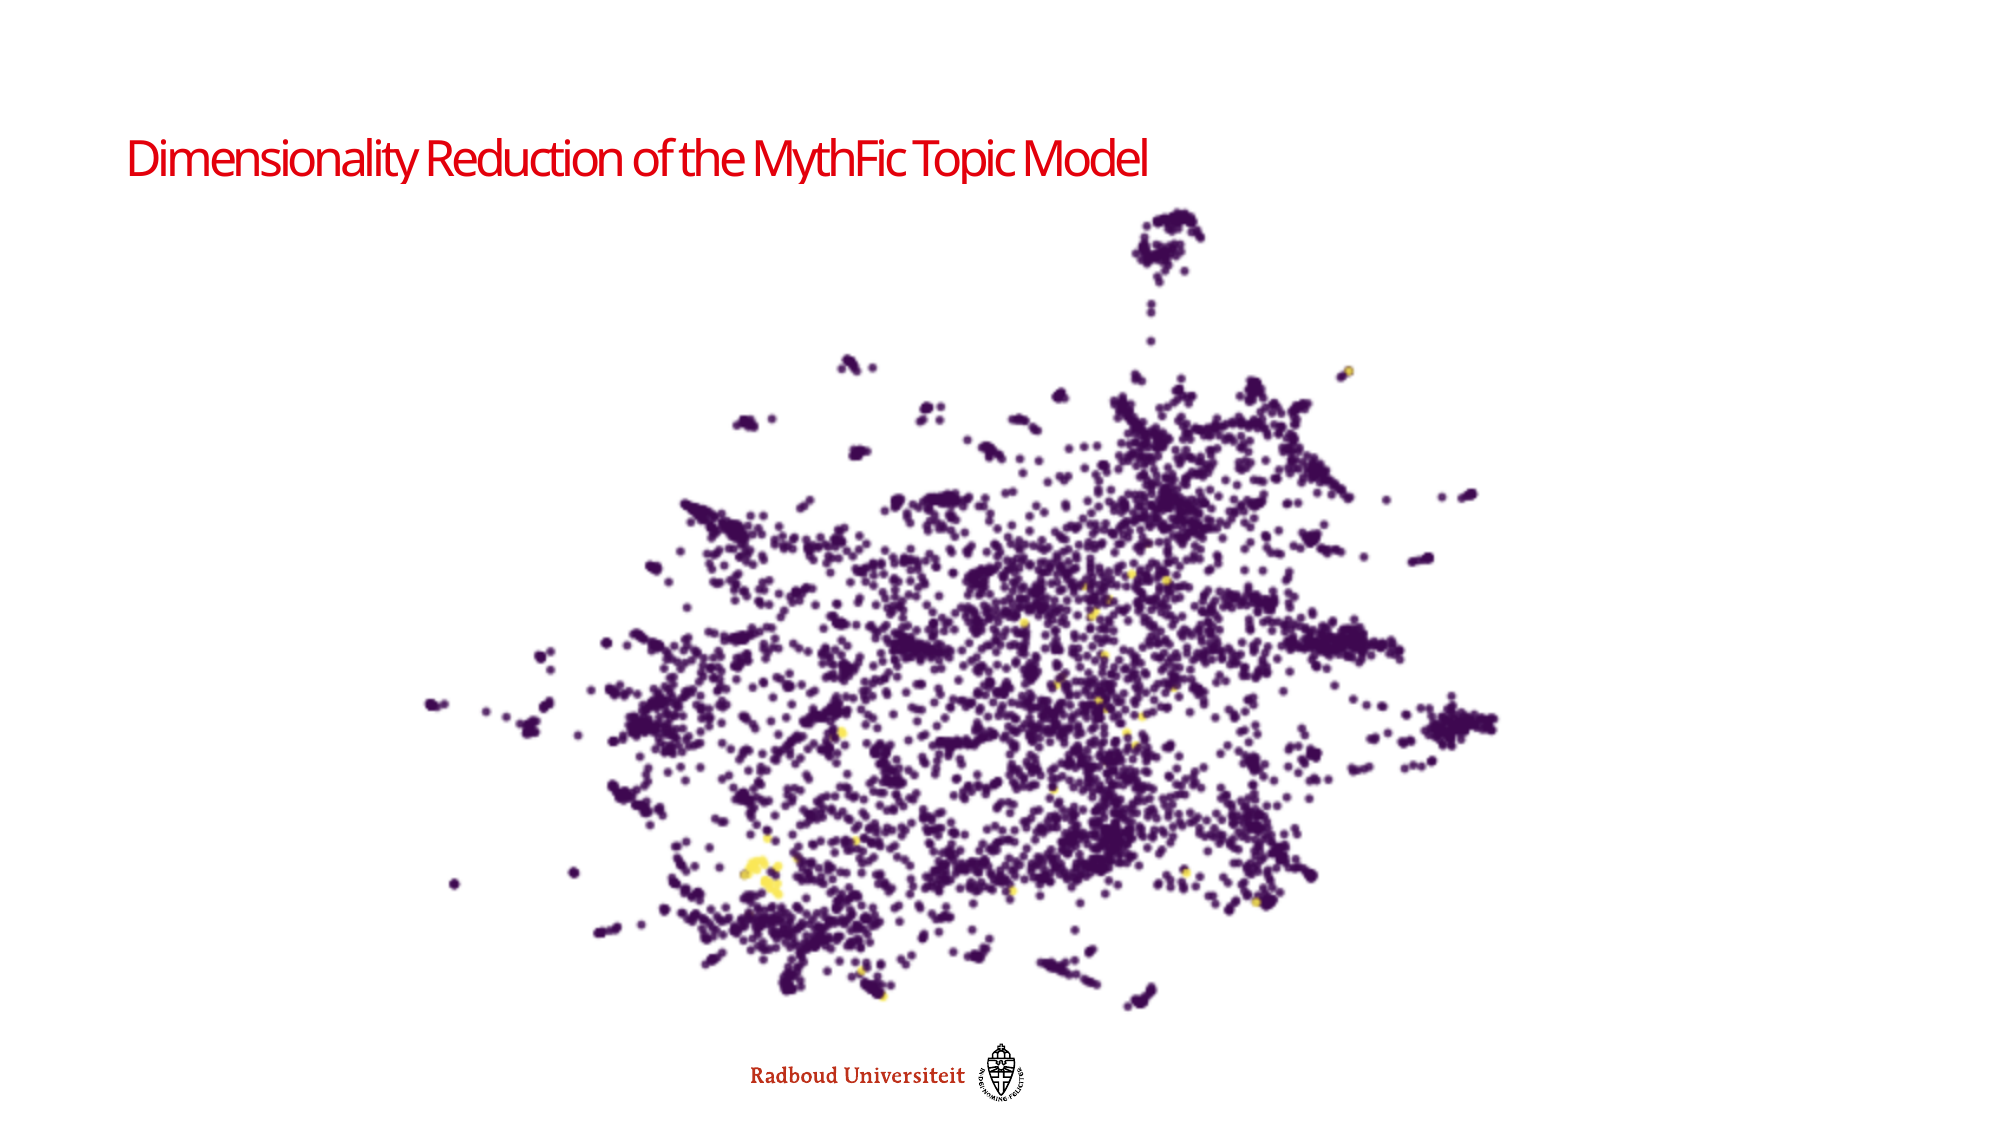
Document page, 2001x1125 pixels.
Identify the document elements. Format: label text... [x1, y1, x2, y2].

picture [391, 184, 1573, 1038]
title Dimensionality Reduction of the MythFic Topic Model [125, 66, 1839, 185]
